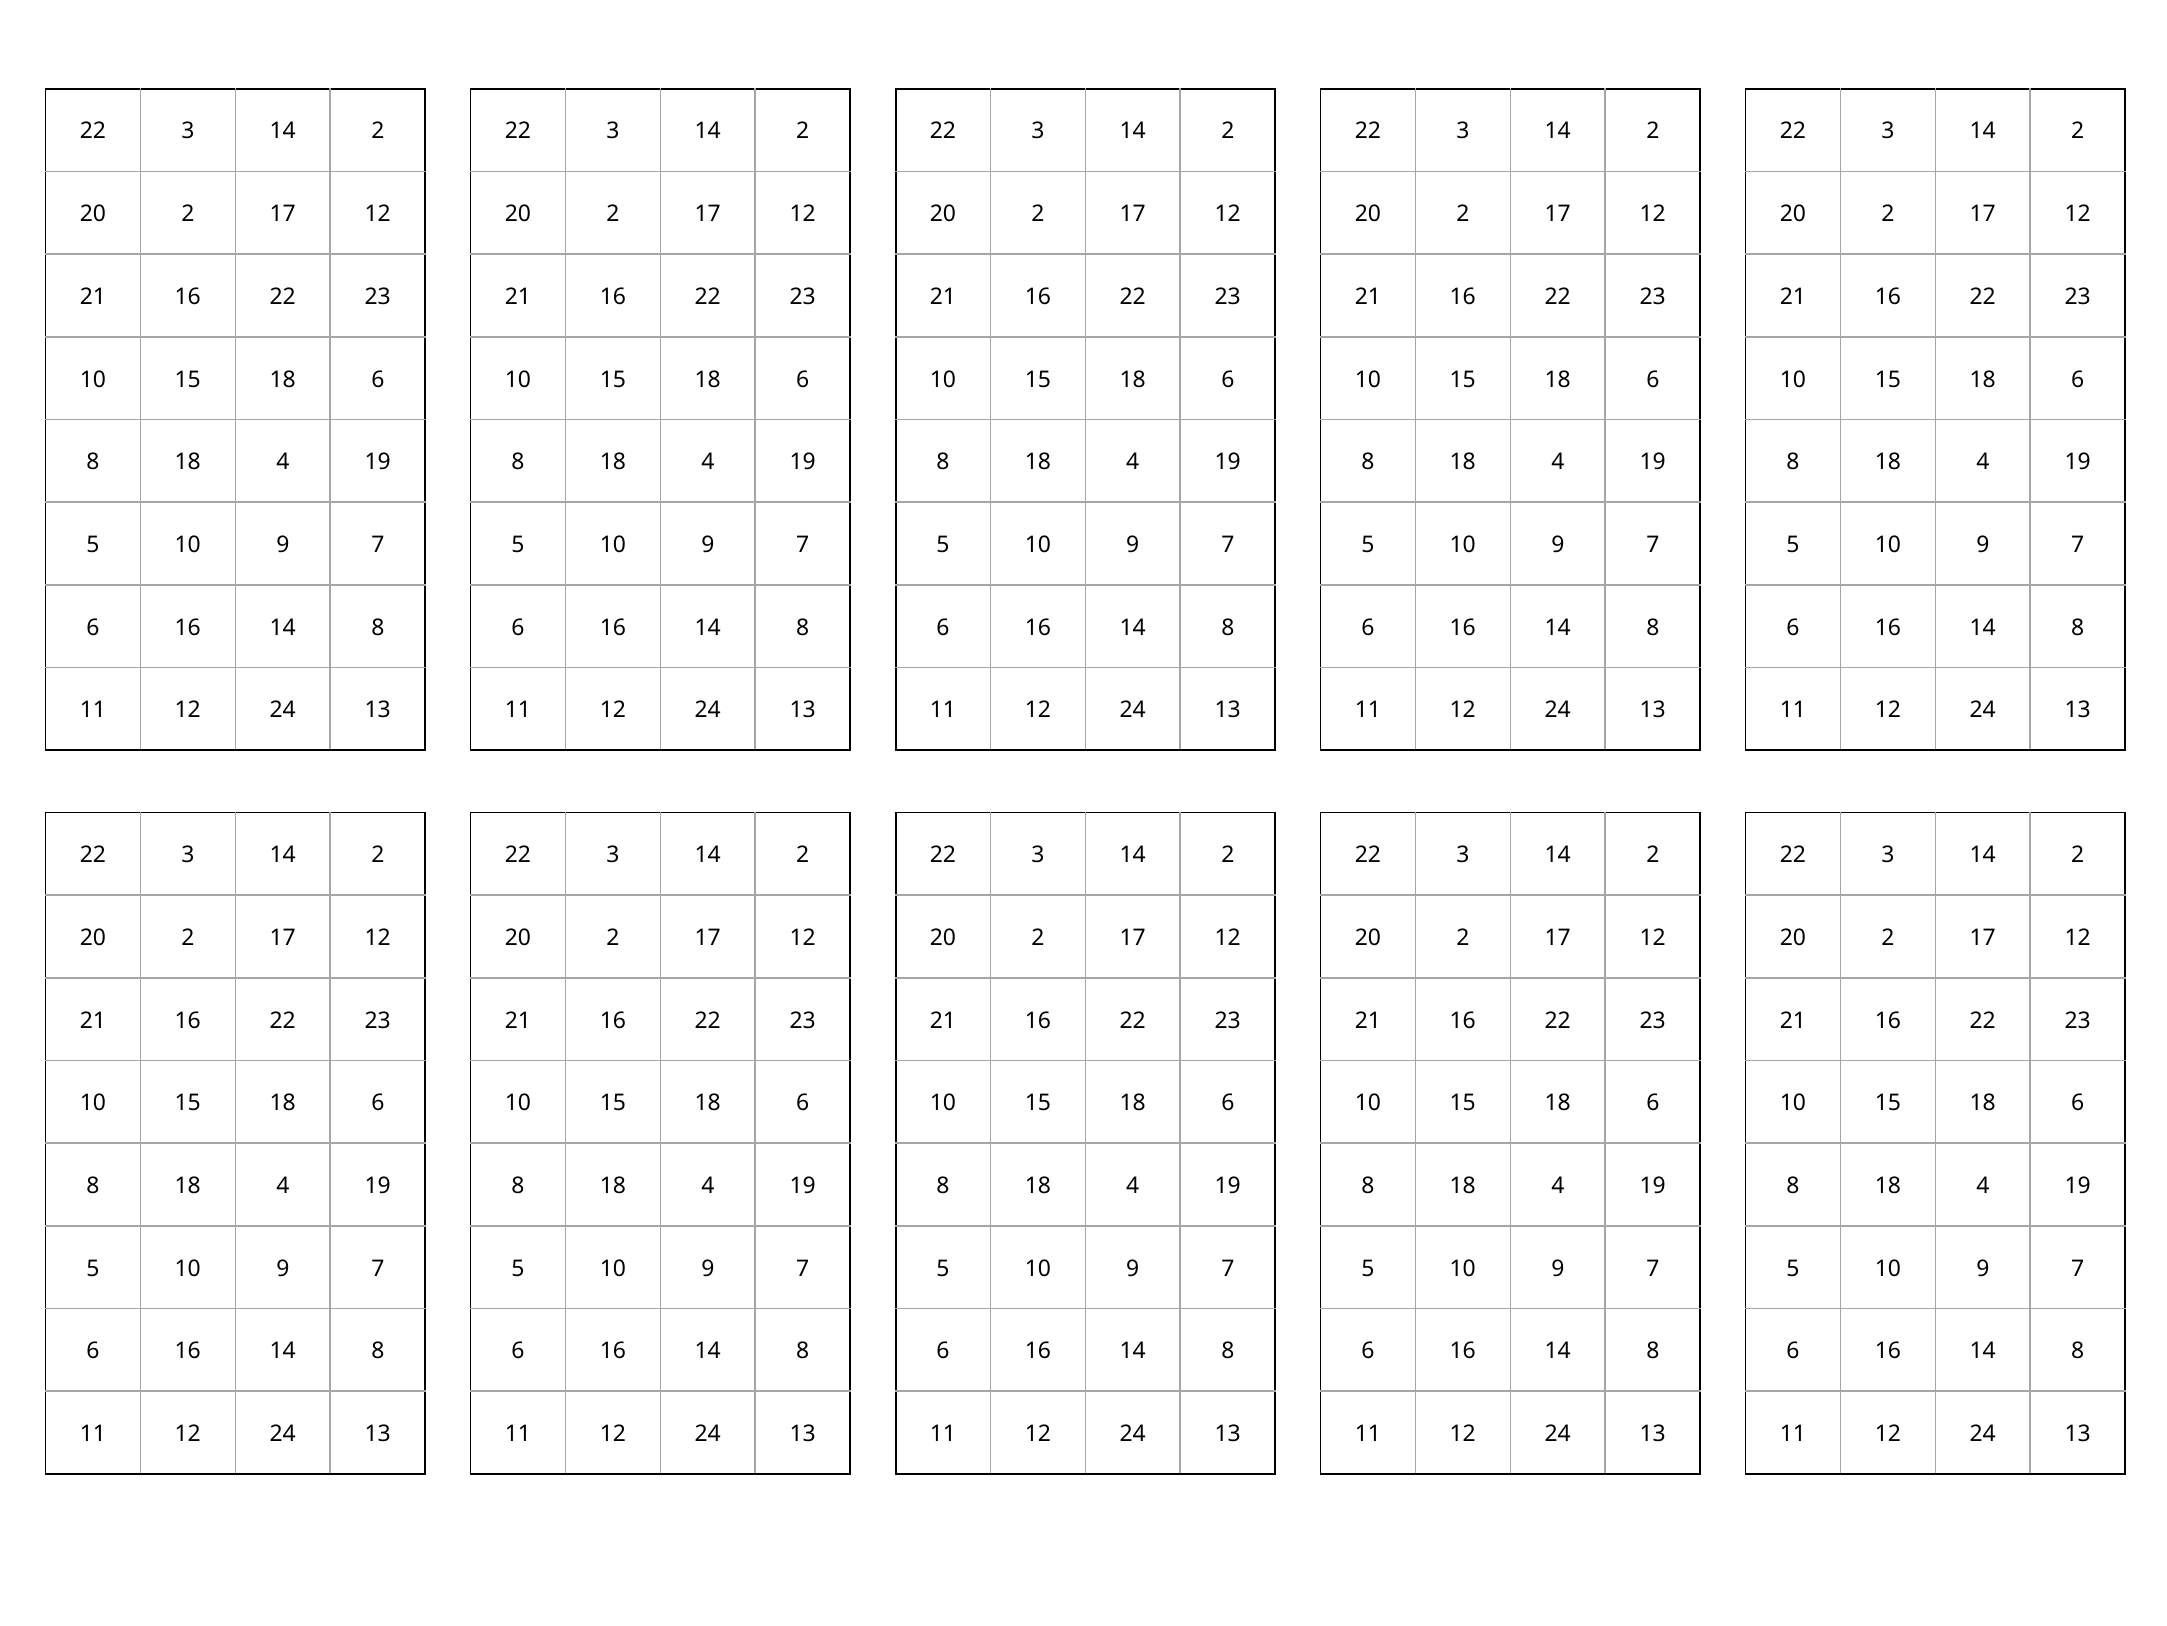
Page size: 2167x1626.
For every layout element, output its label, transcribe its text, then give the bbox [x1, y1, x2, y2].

table_cell 6 [331, 338, 424, 419]
table_header 3 [566, 813, 660, 894]
table_cell 8 [1606, 586, 1699, 667]
table_header 2 [1181, 90, 1274, 171]
table_cell 4 [1936, 420, 2029, 501]
table_cell 15 [1841, 1061, 1935, 1142]
table_cell 19 [756, 420, 849, 501]
table_header 3 [1416, 90, 1510, 171]
table_cell 11 [46, 668, 140, 749]
table_cell 6 [897, 1309, 990, 1390]
table_cell 4 [1086, 420, 1179, 501]
table_header 22 [471, 90, 565, 171]
table_cell 6 [1746, 1309, 1840, 1390]
table_cell 11 [897, 1392, 990, 1473]
table_cell 6 [1606, 1061, 1699, 1142]
table_header 22 [1746, 813, 1840, 894]
table_cell 9 [236, 1227, 329, 1308]
table_cell 2 [566, 896, 660, 977]
table_cell 15 [991, 1061, 1085, 1142]
table_cell 8 [897, 420, 990, 501]
table_cell 8 [756, 586, 849, 667]
table_cell 16 [991, 979, 1085, 1060]
table_cell 6 [1321, 1309, 1415, 1390]
table_cell 11 [471, 668, 565, 749]
table_cell 2 [141, 172, 235, 253]
table_cell 10 [566, 1227, 660, 1308]
table_header 2 [331, 90, 424, 171]
table_cell 24 [661, 1392, 754, 1473]
table_header 14 [661, 90, 754, 171]
table_cell 14 [1511, 586, 1604, 667]
table_cell 9 [1511, 503, 1604, 584]
table_cell 16 [1841, 1309, 1935, 1390]
table_cell 8 [756, 1309, 849, 1390]
table_cell 10 [46, 1061, 140, 1142]
table_header 3 [1841, 90, 1935, 171]
table_cell 11 [46, 1392, 140, 1473]
table_cell 19 [1181, 420, 1274, 501]
table_header 3 [141, 813, 235, 894]
table_cell 12 [1606, 172, 1699, 253]
table_cell 10 [1746, 338, 1840, 419]
table_cell 2 [141, 896, 235, 977]
table_cell 9 [661, 503, 754, 584]
table_cell 23 [1606, 255, 1699, 336]
table_cell 16 [1416, 1309, 1510, 1390]
table_cell 20 [897, 896, 990, 977]
table_header 22 [1321, 90, 1415, 171]
table_cell 24 [236, 668, 329, 749]
table_cell 12 [1181, 896, 1274, 977]
table_cell 10 [471, 338, 565, 419]
table_header 2 [2031, 90, 2124, 171]
table_cell 9 [1936, 503, 2029, 584]
table_cell 6 [1746, 586, 1840, 667]
table_cell 8 [46, 1144, 140, 1225]
table_cell 4 [1086, 1144, 1179, 1225]
table_cell 23 [1181, 979, 1274, 1060]
table_cell 19 [2031, 420, 2124, 501]
table_cell 21 [1746, 979, 1840, 1060]
table_cell 16 [141, 586, 235, 667]
table_cell 18 [1841, 420, 1935, 501]
table_cell 12 [1841, 1392, 1935, 1473]
table_cell 4 [661, 420, 754, 501]
table_cell 2 [991, 896, 1085, 977]
table_cell 9 [236, 503, 329, 584]
table_header 3 [991, 813, 1085, 894]
table_cell 20 [1746, 896, 1840, 977]
table_header 22 [897, 90, 990, 171]
table_cell 13 [331, 1392, 424, 1473]
table_cell 12 [566, 1392, 660, 1473]
table_cell 15 [566, 1061, 660, 1142]
table_cell 4 [1936, 1144, 2029, 1225]
table_cell 6 [471, 586, 565, 667]
table_cell 18 [236, 338, 329, 419]
table_cell 2 [1416, 896, 1510, 977]
table_cell 16 [1841, 586, 1935, 667]
table_header 3 [1841, 813, 1935, 894]
table_cell 22 [1511, 979, 1604, 1060]
table_cell 4 [236, 420, 329, 501]
table_cell 22 [1511, 255, 1604, 336]
table_cell 24 [236, 1392, 329, 1473]
table_cell 9 [1936, 1227, 2029, 1308]
table_cell 18 [1936, 338, 2029, 419]
table_cell 23 [2031, 979, 2124, 1060]
table_header 2 [2031, 813, 2124, 894]
table_cell 19 [331, 420, 424, 501]
table_cell 16 [991, 255, 1085, 336]
table_cell 6 [46, 1309, 140, 1390]
table_cell 10 [897, 338, 990, 419]
table_header 14 [1511, 90, 1604, 171]
table_cell 20 [1321, 896, 1415, 977]
table_cell 10 [1416, 503, 1510, 584]
table_header 2 [331, 813, 424, 894]
table_cell 11 [1321, 668, 1415, 749]
table_cell 16 [991, 586, 1085, 667]
table_cell 22 [236, 255, 329, 336]
table_cell 8 [331, 1309, 424, 1390]
table_cell 17 [1511, 896, 1604, 977]
table_cell 10 [566, 503, 660, 584]
table_cell 4 [661, 1144, 754, 1225]
table_cell 24 [1511, 1392, 1604, 1473]
table_header 14 [236, 813, 329, 894]
table_cell 23 [1181, 255, 1274, 336]
table_cell 14 [661, 1309, 754, 1390]
table_cell 15 [991, 338, 1085, 419]
table_cell 17 [1086, 896, 1179, 977]
table_cell 12 [991, 1392, 1085, 1473]
table_cell 10 [1321, 338, 1415, 419]
table_cell 20 [46, 172, 140, 253]
table_cell 10 [1321, 1061, 1415, 1142]
table_cell 18 [566, 420, 660, 501]
table_cell 17 [236, 172, 329, 253]
table_header 14 [1936, 813, 2029, 894]
table_cell 11 [1321, 1392, 1415, 1473]
table_cell 18 [991, 420, 1085, 501]
table_cell 15 [566, 338, 660, 419]
table_cell 20 [471, 172, 565, 253]
table_cell 7 [331, 1227, 424, 1308]
table_cell 22 [1086, 255, 1179, 336]
table_cell 16 [1416, 255, 1510, 336]
table_cell 12 [141, 668, 235, 749]
table_cell 14 [661, 586, 754, 667]
table_cell 21 [471, 979, 565, 1060]
table_cell 8 [1606, 1309, 1699, 1390]
table_cell 12 [756, 172, 849, 253]
table_cell 10 [991, 1227, 1085, 1308]
table_cell 12 [1416, 668, 1510, 749]
table_cell 16 [141, 255, 235, 336]
table_cell 18 [1086, 1061, 1179, 1142]
table_cell 8 [471, 1144, 565, 1225]
table_cell 14 [1511, 1309, 1604, 1390]
table_cell 20 [1321, 172, 1415, 253]
table_cell 12 [1606, 896, 1699, 977]
table_cell 14 [1936, 586, 2029, 667]
table_cell 2 [991, 172, 1085, 253]
table_cell 14 [236, 1309, 329, 1390]
table_cell 5 [1321, 1227, 1415, 1308]
table_cell 13 [1606, 1392, 1699, 1473]
table_cell 11 [897, 668, 990, 749]
table_cell 5 [1321, 503, 1415, 584]
table_cell 21 [1321, 255, 1415, 336]
table_cell 22 [1086, 979, 1179, 1060]
table_cell 20 [1746, 172, 1840, 253]
table_cell 23 [331, 255, 424, 336]
table_cell 10 [471, 1061, 565, 1142]
table_cell 15 [1416, 338, 1510, 419]
table_cell 24 [1086, 668, 1179, 749]
table_header 22 [471, 813, 565, 894]
table_cell 2 [1841, 172, 1935, 253]
table_cell 24 [661, 668, 754, 749]
table_header 3 [566, 90, 660, 171]
table_cell 7 [1181, 1227, 1274, 1308]
table_cell 18 [661, 338, 754, 419]
table_cell 14 [1086, 586, 1179, 667]
table_cell 5 [46, 503, 140, 584]
table_cell 12 [141, 1392, 235, 1473]
table_cell 18 [141, 1144, 235, 1225]
table_cell 5 [897, 1227, 990, 1308]
table_cell 7 [331, 503, 424, 584]
table_cell 8 [1181, 586, 1274, 667]
table_cell 23 [331, 979, 424, 1060]
table_cell 17 [1936, 896, 2029, 977]
table_cell 23 [756, 979, 849, 1060]
table_cell 20 [46, 896, 140, 977]
table_cell 14 [236, 586, 329, 667]
table_cell 8 [331, 586, 424, 667]
table_cell 13 [331, 668, 424, 749]
table_cell 16 [1416, 586, 1510, 667]
table_cell 21 [897, 979, 990, 1060]
table_cell 8 [897, 1144, 990, 1225]
table_cell 15 [141, 1061, 235, 1142]
table_cell 13 [2031, 1392, 2124, 1473]
table_cell 6 [471, 1309, 565, 1390]
table_cell 7 [1606, 1227, 1699, 1308]
table_cell 10 [1841, 503, 1935, 584]
table_cell 15 [1841, 338, 1935, 419]
table_cell 16 [1841, 979, 1935, 1060]
table_cell 18 [1511, 1061, 1604, 1142]
table_header 22 [1321, 813, 1415, 894]
table_cell 21 [897, 255, 990, 336]
table_cell 4 [236, 1144, 329, 1225]
table_cell 10 [1746, 1061, 1840, 1142]
table_cell 9 [1511, 1227, 1604, 1308]
table_cell 18 [566, 1144, 660, 1225]
table_cell 5 [471, 1227, 565, 1308]
table_header 14 [1086, 813, 1179, 894]
table_cell 5 [897, 503, 990, 584]
table_header 22 [1746, 90, 1840, 171]
table_cell 12 [1416, 1392, 1510, 1473]
table_cell 8 [1181, 1309, 1274, 1390]
table_cell 4 [1511, 420, 1604, 501]
table_cell 19 [331, 1144, 424, 1225]
table_cell 12 [1181, 172, 1274, 253]
table_cell 2 [566, 172, 660, 253]
table_cell 22 [661, 255, 754, 336]
table_cell 9 [1086, 503, 1179, 584]
table_cell 17 [1511, 172, 1604, 253]
table_cell 6 [2031, 1061, 2124, 1142]
table_cell 7 [2031, 503, 2124, 584]
table_cell 14 [1936, 1309, 2029, 1390]
table_header 2 [756, 90, 849, 171]
table_cell 2 [1841, 896, 1935, 977]
table_cell 21 [46, 255, 140, 336]
table_header 14 [661, 813, 754, 894]
table_cell 5 [1746, 1227, 1840, 1308]
table_cell 12 [2031, 896, 2124, 977]
table_cell 18 [1841, 1144, 1935, 1225]
table_cell 20 [471, 896, 565, 977]
table_cell 21 [46, 979, 140, 1060]
table_cell 10 [1416, 1227, 1510, 1308]
table_cell 6 [756, 1061, 849, 1142]
table_cell 16 [566, 255, 660, 336]
table_cell 16 [566, 1309, 660, 1390]
table_cell 10 [141, 503, 235, 584]
table_cell 6 [897, 586, 990, 667]
table_cell 15 [1416, 1061, 1510, 1142]
table_cell 5 [471, 503, 565, 584]
table_cell 16 [566, 586, 660, 667]
table_cell 10 [991, 503, 1085, 584]
table_cell 6 [46, 586, 140, 667]
table_header 22 [46, 90, 140, 171]
table_cell 13 [756, 668, 849, 749]
table_cell 24 [1936, 1392, 2029, 1473]
table_cell 21 [471, 255, 565, 336]
table_cell 19 [1606, 420, 1699, 501]
table_cell 6 [2031, 338, 2124, 419]
table_cell 19 [1181, 1144, 1274, 1225]
table_cell 22 [1936, 979, 2029, 1060]
table_cell 4 [1511, 1144, 1604, 1225]
table_cell 8 [1746, 1144, 1840, 1225]
table_cell 6 [1606, 338, 1699, 419]
table_cell 6 [1321, 586, 1415, 667]
table_header 3 [1416, 813, 1510, 894]
table_cell 18 [661, 1061, 754, 1142]
table_cell 16 [141, 979, 235, 1060]
table_cell 12 [756, 896, 849, 977]
table_cell 11 [1746, 1392, 1840, 1473]
table_header 2 [1606, 813, 1699, 894]
table_cell 21 [1746, 255, 1840, 336]
table_header 2 [1181, 813, 1274, 894]
table_cell 7 [756, 1227, 849, 1308]
table_cell 16 [1416, 979, 1510, 1060]
table_cell 18 [236, 1061, 329, 1142]
table_cell 22 [1936, 255, 2029, 336]
table_cell 18 [141, 420, 235, 501]
table_header 14 [1086, 90, 1179, 171]
table_cell 13 [756, 1392, 849, 1473]
table_cell 13 [1606, 668, 1699, 749]
table_cell 5 [46, 1227, 140, 1308]
table_cell 10 [46, 338, 140, 419]
table_cell 23 [756, 255, 849, 336]
table_cell 6 [1181, 1061, 1274, 1142]
table_cell 18 [1936, 1061, 2029, 1142]
table_header 14 [1511, 813, 1604, 894]
table_cell 16 [566, 979, 660, 1060]
table_cell 22 [236, 979, 329, 1060]
table_cell 14 [1086, 1309, 1179, 1390]
table_cell 16 [141, 1309, 235, 1390]
table_cell 8 [471, 420, 565, 501]
table_cell 12 [991, 668, 1085, 749]
table_cell 24 [1936, 668, 2029, 749]
table_cell 12 [1841, 668, 1935, 749]
table_header 14 [1936, 90, 2029, 171]
table_cell 17 [661, 172, 754, 253]
table_cell 13 [1181, 668, 1274, 749]
table_cell 24 [1086, 1392, 1179, 1473]
table_cell 7 [756, 503, 849, 584]
table_cell 10 [141, 1227, 235, 1308]
table_header 14 [236, 90, 329, 171]
table_cell 21 [1321, 979, 1415, 1060]
table_cell 18 [1416, 420, 1510, 501]
table_cell 17 [661, 896, 754, 977]
table_cell 9 [1086, 1227, 1179, 1308]
table_cell 19 [1606, 1144, 1699, 1225]
table_header 3 [991, 90, 1085, 171]
table_cell 7 [1181, 503, 1274, 584]
table_cell 18 [1416, 1144, 1510, 1225]
table_cell 20 [897, 172, 990, 253]
table_header 22 [46, 813, 140, 894]
table_cell 17 [236, 896, 329, 977]
table_cell 8 [2031, 586, 2124, 667]
table_cell 13 [1181, 1392, 1274, 1473]
table_cell 9 [661, 1227, 754, 1308]
table_cell 19 [2031, 1144, 2124, 1225]
table_cell 5 [1746, 503, 1840, 584]
table_cell 18 [1511, 338, 1604, 419]
table_cell 8 [1746, 420, 1840, 501]
table_cell 12 [566, 668, 660, 749]
table_cell 18 [991, 1144, 1085, 1225]
table_cell 13 [2031, 668, 2124, 749]
table_header 22 [897, 813, 990, 894]
table_cell 8 [2031, 1309, 2124, 1390]
table_cell 23 [1606, 979, 1699, 1060]
table_header 2 [756, 813, 849, 894]
table_cell 23 [2031, 255, 2124, 336]
table_cell 2 [1416, 172, 1510, 253]
table_cell 6 [331, 1061, 424, 1142]
table_cell 12 [331, 172, 424, 253]
table_cell 7 [2031, 1227, 2124, 1308]
table_cell 6 [756, 338, 849, 419]
table_cell 17 [1086, 172, 1179, 253]
table_header 3 [141, 90, 235, 171]
table_cell 18 [1086, 338, 1179, 419]
table_cell 17 [1936, 172, 2029, 253]
table_cell 7 [1606, 503, 1699, 584]
table_cell 11 [1746, 668, 1840, 749]
table_cell 22 [661, 979, 754, 1060]
table_cell 8 [46, 420, 140, 501]
table_cell 8 [1321, 420, 1415, 501]
table_cell 10 [1841, 1227, 1935, 1308]
table_header 2 [1606, 90, 1699, 171]
table_cell 15 [141, 338, 235, 419]
table_cell 6 [1181, 338, 1274, 419]
table_cell 16 [1841, 255, 1935, 336]
table_cell 24 [1511, 668, 1604, 749]
table_cell 16 [991, 1309, 1085, 1390]
table_cell 12 [2031, 172, 2124, 253]
table_cell 8 [1321, 1144, 1415, 1225]
table_cell 10 [897, 1061, 990, 1142]
table_cell 12 [331, 896, 424, 977]
table_cell 19 [756, 1144, 849, 1225]
table_cell 11 [471, 1392, 565, 1473]
